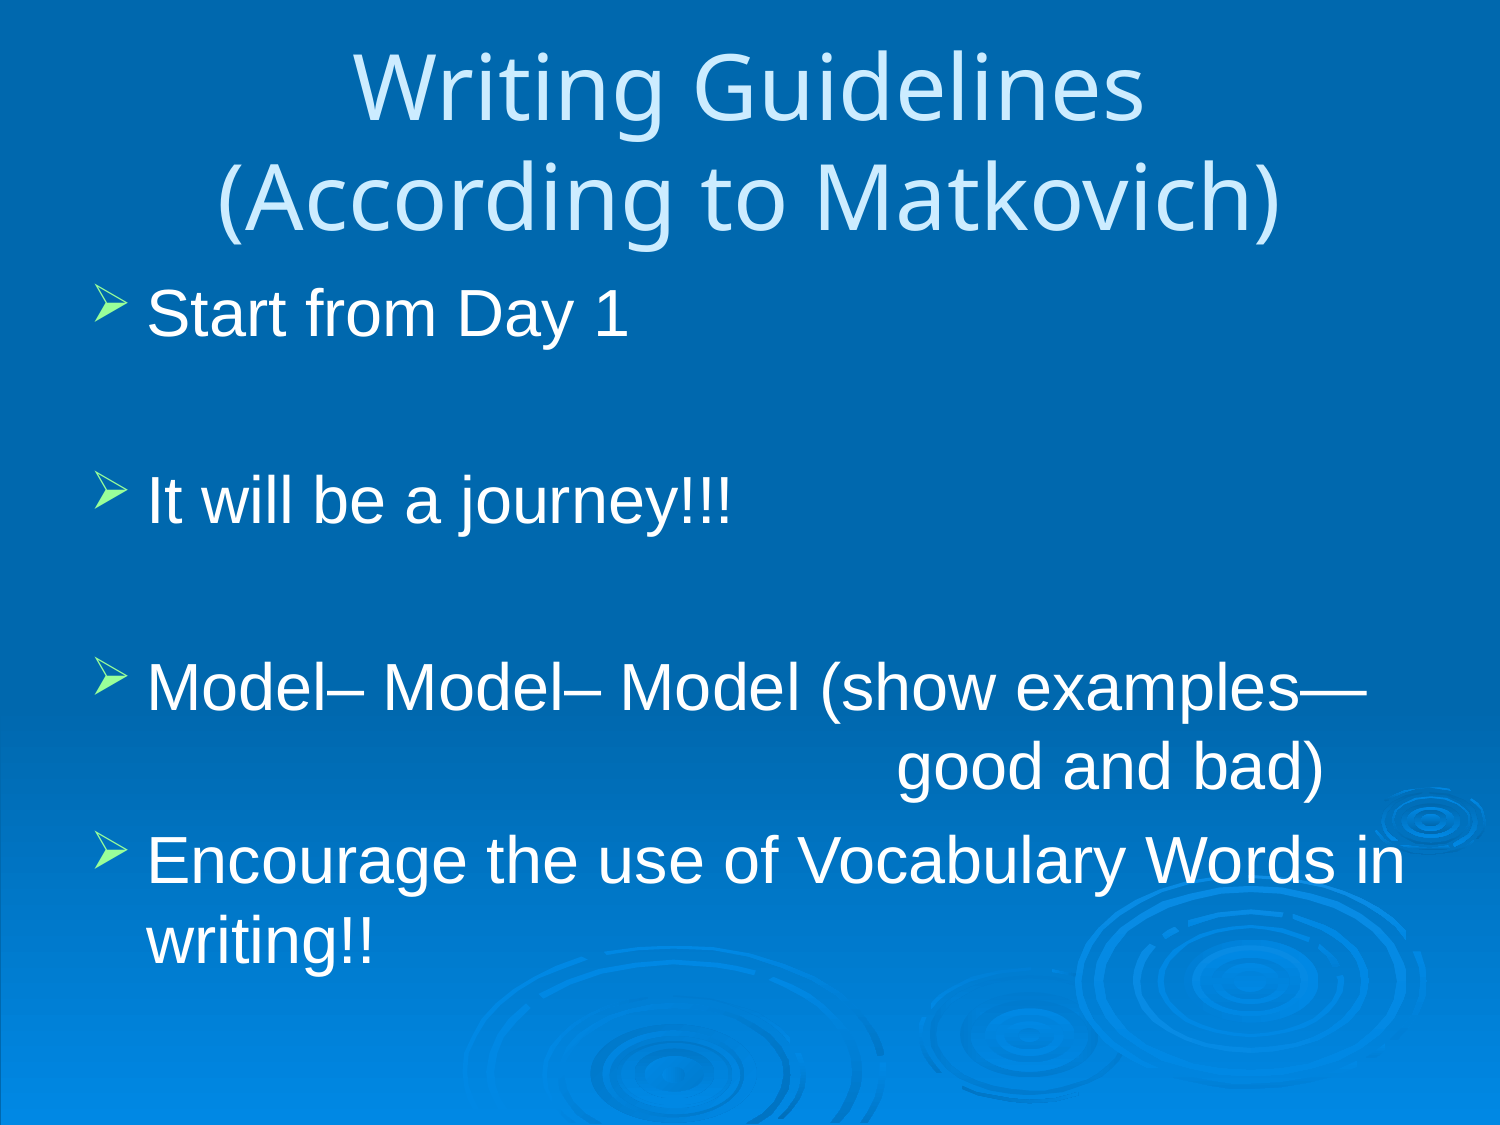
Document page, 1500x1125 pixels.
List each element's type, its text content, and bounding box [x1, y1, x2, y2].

list Start from Day 1 It will be a journey!!! Model– Model– Model (show examples— good and bad) Encourage the use of Vocabulary Words in writing!! [74, 262, 1426, 1006]
title Writing Guidelines (According to Matkovich) [74, 45, 1426, 233]
